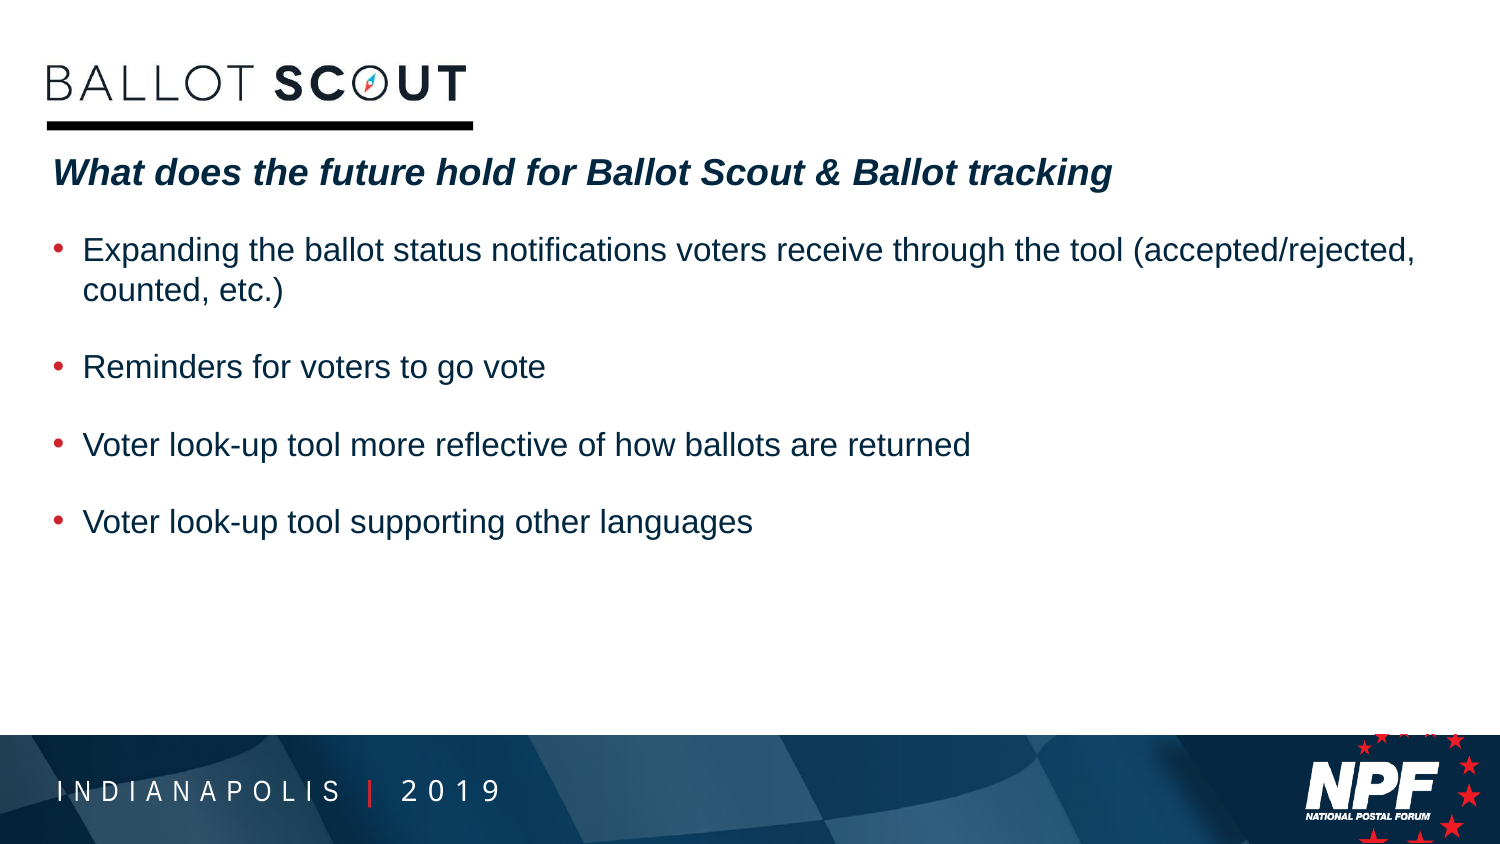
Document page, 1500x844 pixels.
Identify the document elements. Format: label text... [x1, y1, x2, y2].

list Expanding the ballot status notifications voters receive through the tool (accepted/rejected, counted, etc.) Reminders for voters to go vote Voter look-up tool more reflective of how ballots are returned Voter look-up tool supporting other languages [37, 220, 1462, 767]
picture [19, 27, 484, 131]
title What does the future hold for Ballot Scout & Ballot tracking [37, 145, 1462, 211]
picture [0, 734, 1500, 844]
